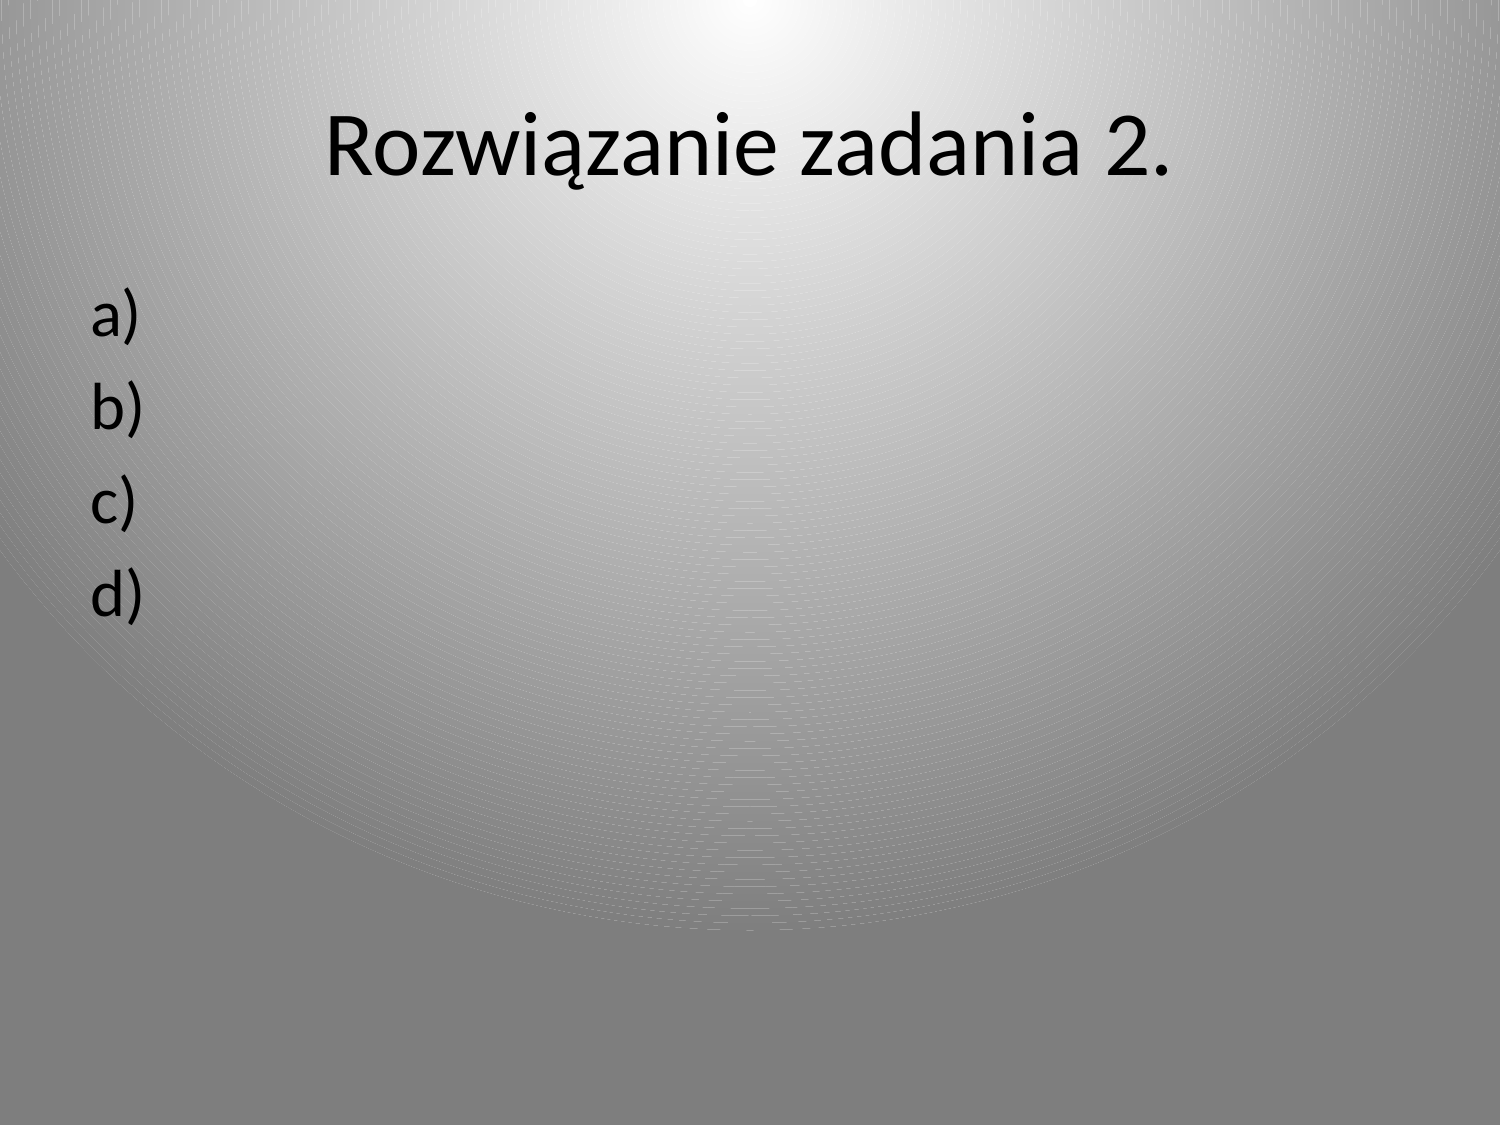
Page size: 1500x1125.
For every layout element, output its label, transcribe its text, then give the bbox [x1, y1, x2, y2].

title Rozwiązanie zadania 2. [75, 45, 1425, 233]
